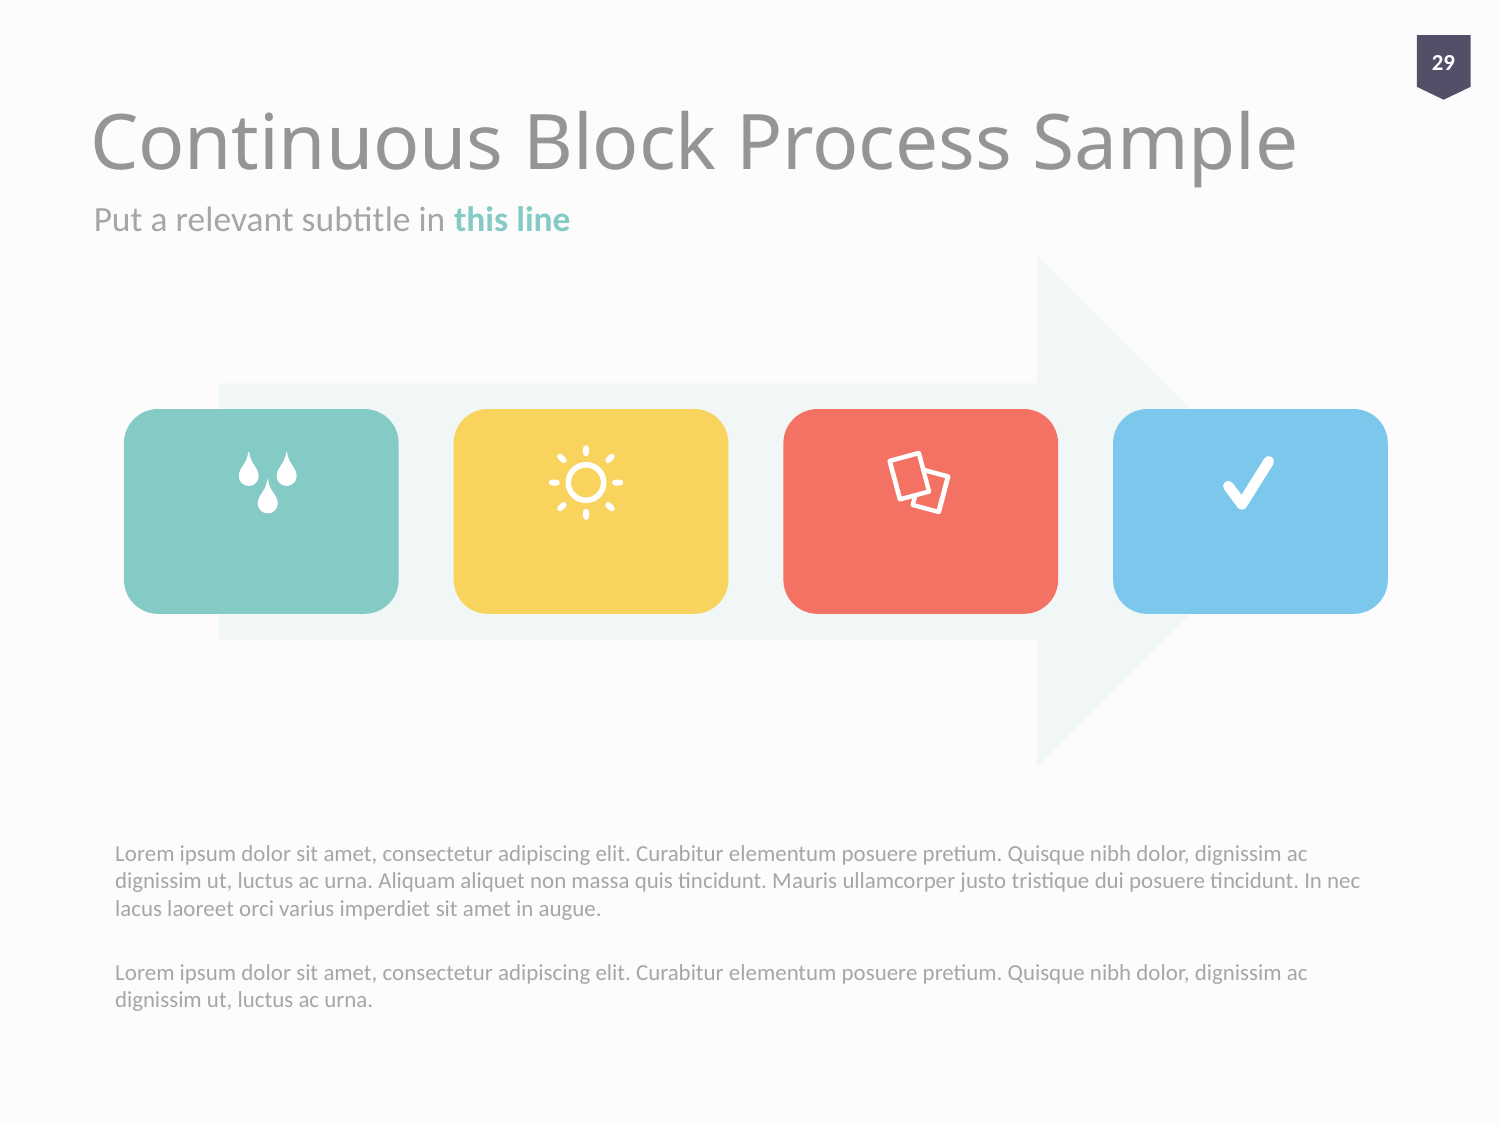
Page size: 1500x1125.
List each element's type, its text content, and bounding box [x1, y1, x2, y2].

text_box Lorem ipsum dolor sit amet, consectetur adipiscing elit. Curabitur elementum posuere pretium. Quisque nibh dolor, dignissim ac dignissim ut, luctus ac urna. Aliquam aliquet non massa quis tincidunt. Mauris ullamcorper justo tristique dui posuere tincidunt. In nec lacus laoreet orci varius imperdiet sit amet in augue. Lorem ipsum dolor sit amet, consectetur adipiscing elit. Curabitur elementum posuere pretium. Quisque nibh dolor, dignissim ac dignissim ut, luctus ac urna. [100, 830, 1412, 965]
title Continuous Block Process Sample [75, 45, 1400, 233]
text_box Put a relevant subtitle in this line [78, 177, 963, 257]
text_box 29 [1414, 33, 1473, 102]
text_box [123, 255, 1389, 768]
